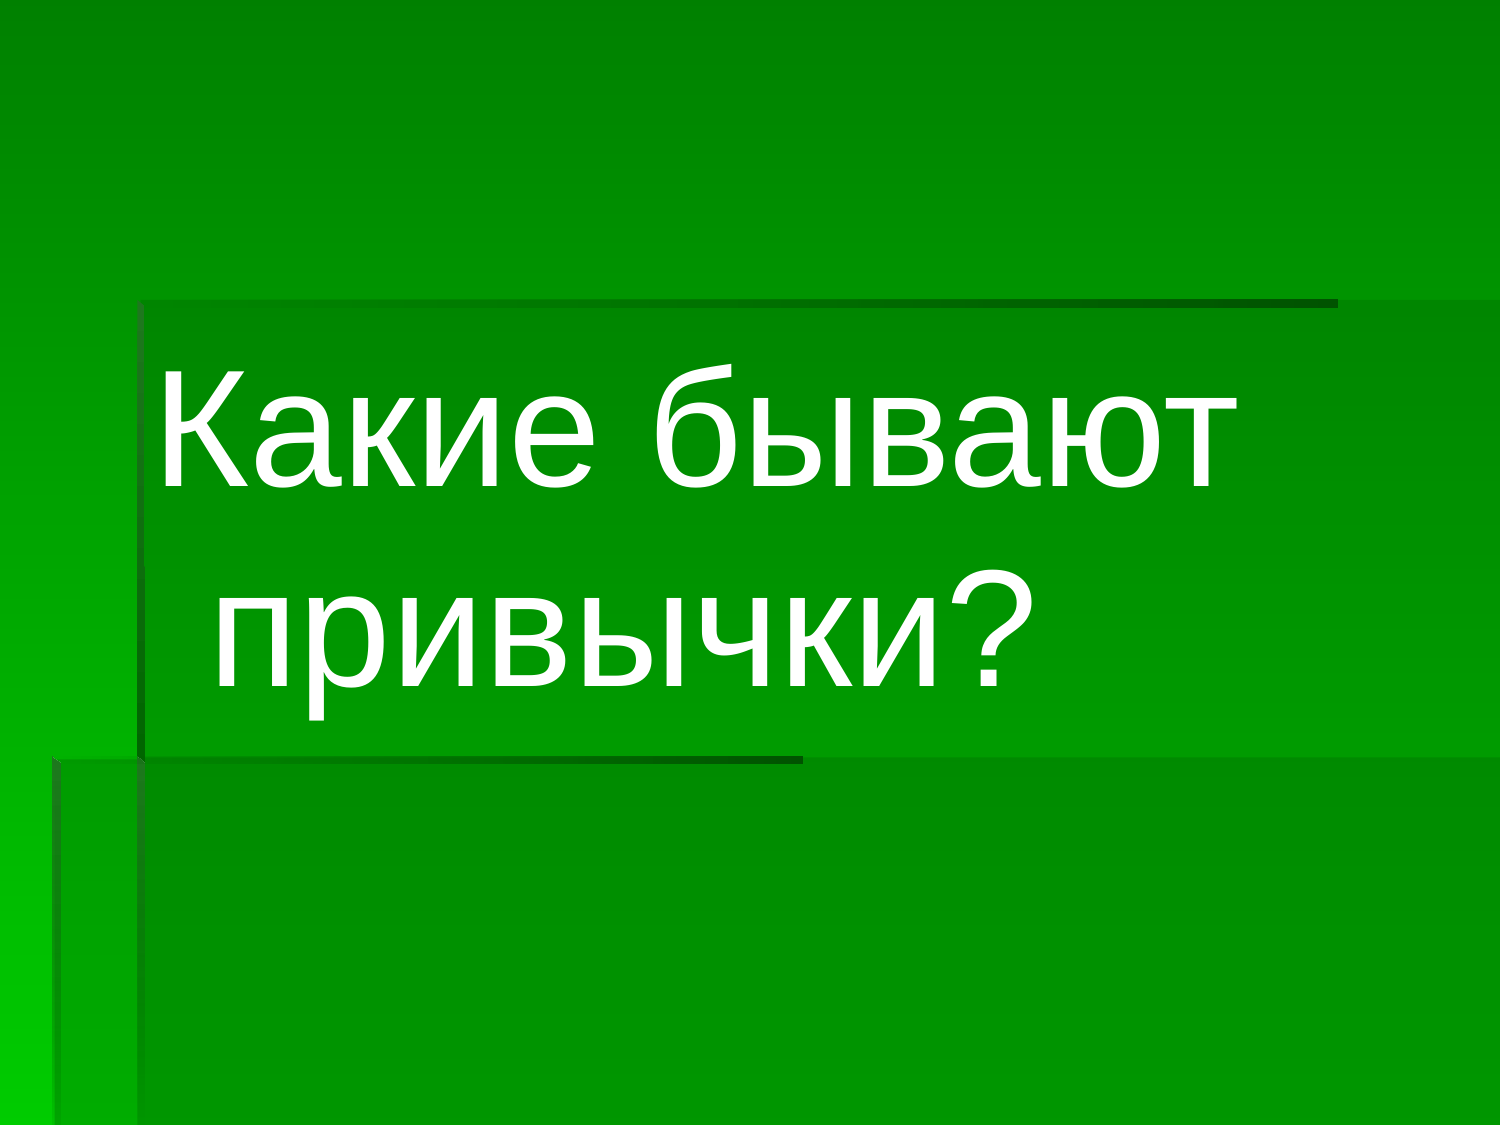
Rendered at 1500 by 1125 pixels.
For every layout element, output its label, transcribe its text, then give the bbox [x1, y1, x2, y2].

list Какие бывают привычки? [137, 312, 1452, 1001]
